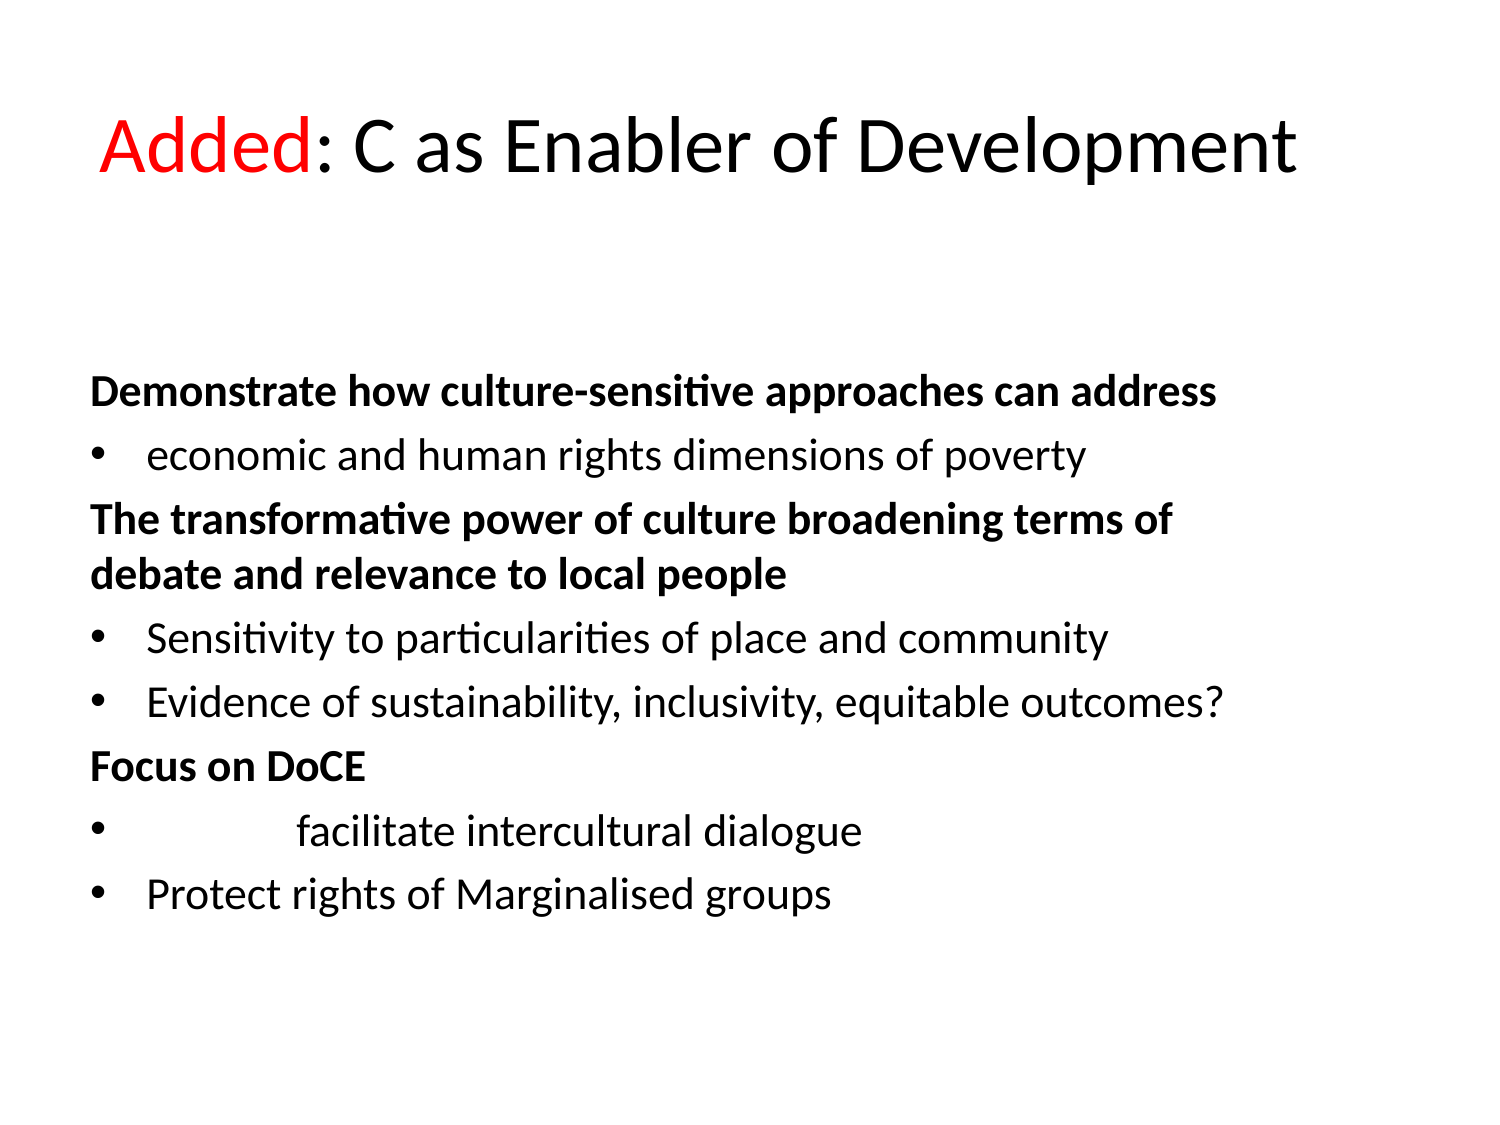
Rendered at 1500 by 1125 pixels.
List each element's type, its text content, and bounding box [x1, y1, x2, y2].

title Added: C as Enabler of Development [75, 46, 1325, 235]
list Demonstrate how culture-sensitive approaches can address economic and human rights dimensions of poverty The transformative power of culture broadening terms of debate and relevance to local people Sensitivity to particularities of place and community Evidence of sustainability, inclusivity, equitable outcomes? Focus on DoCE facilitate intercultural dialogue Protect rights of Marginalised groups [75, 264, 1325, 1052]
